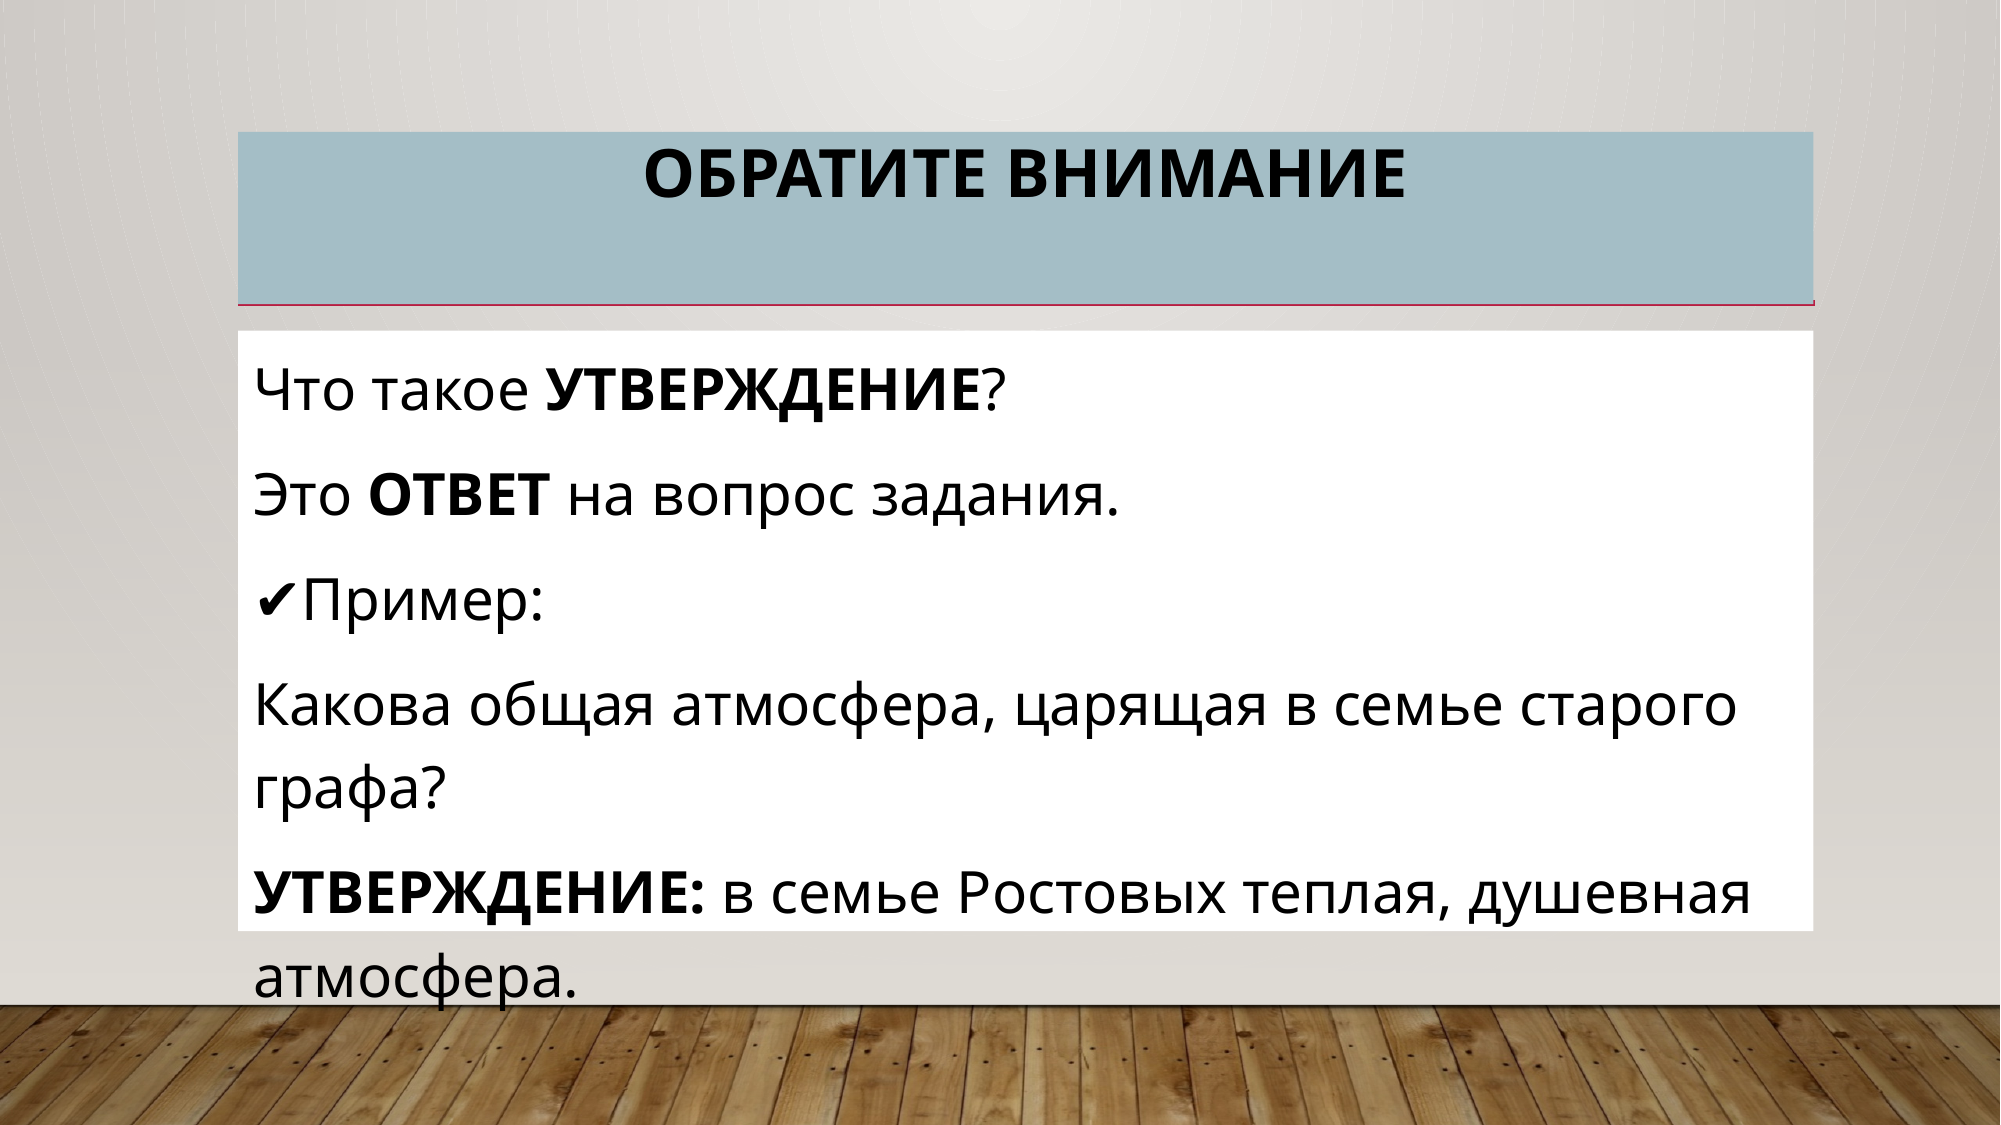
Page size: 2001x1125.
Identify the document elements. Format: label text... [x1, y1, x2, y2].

list Что такое УТВЕРЖДЕНИЕ? Это ОТВЕТ на вопрос задания. ✔Пример: Какова общая атмосфера, царящая в семье старого графа? УТВЕРЖДЕНИЕ: в семье Ростовых теплая, душевная атмосфера. [238, 330, 1814, 932]
picture [0, 1005, 2000, 1125]
title Обратите внимание [238, 131, 1814, 305]
